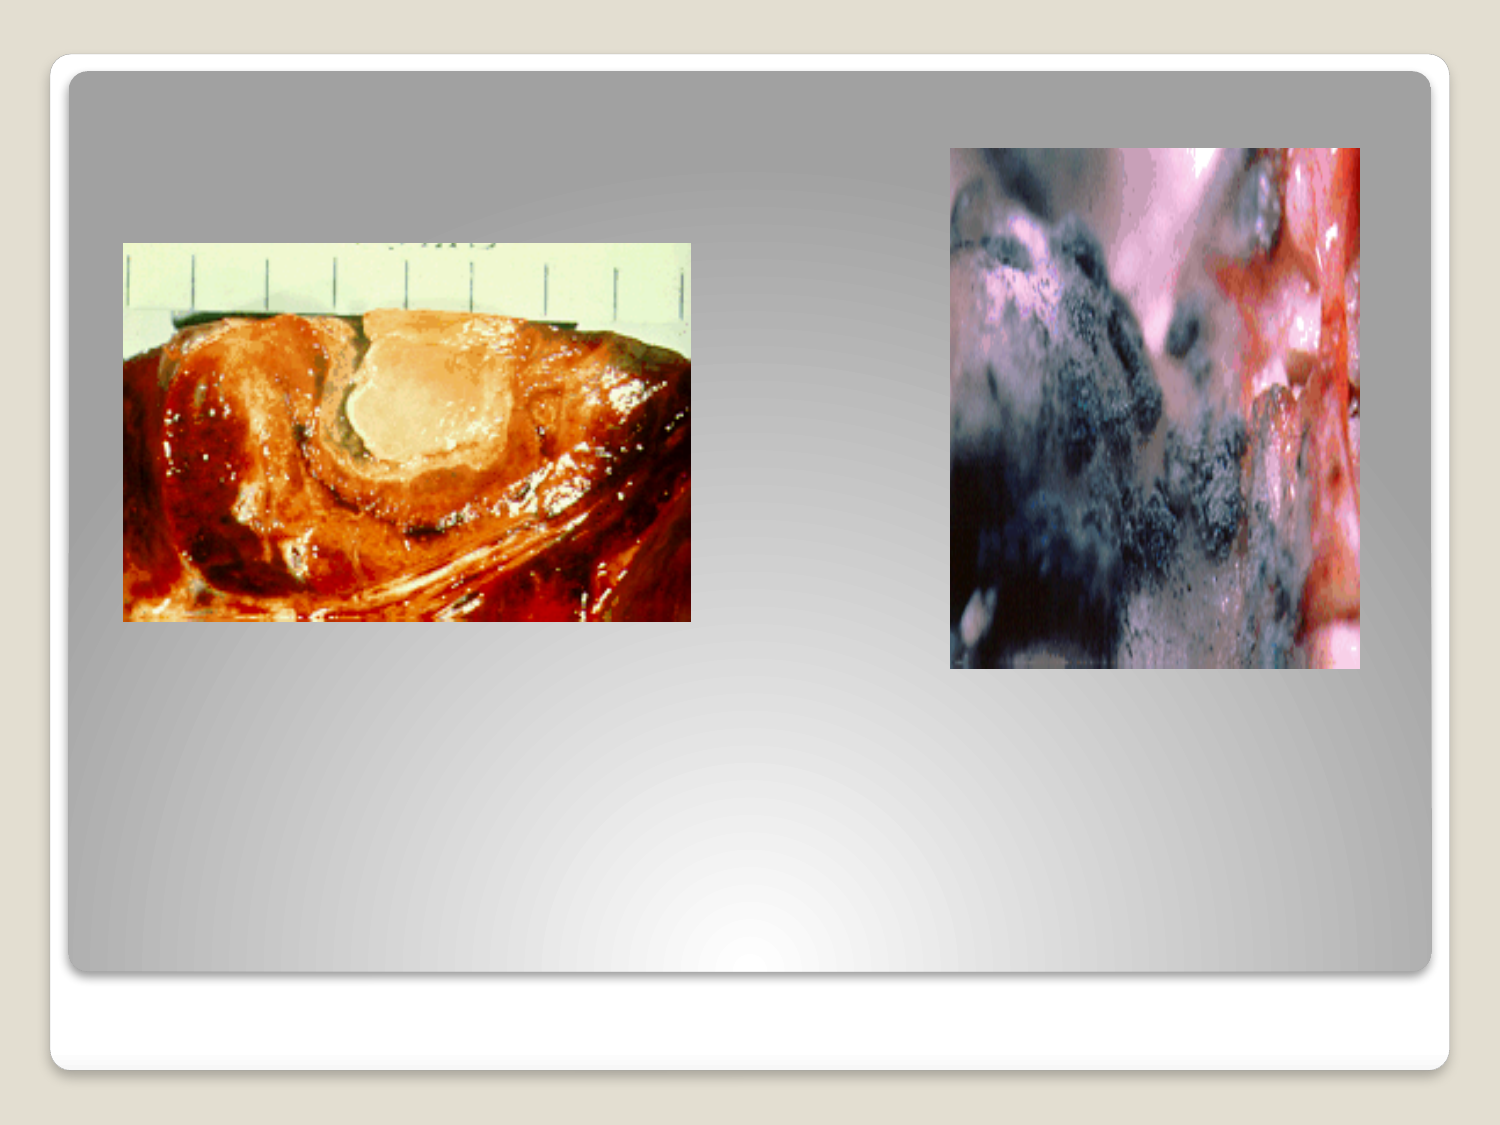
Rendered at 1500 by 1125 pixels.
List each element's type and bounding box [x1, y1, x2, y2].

picture [950, 148, 1360, 670]
list [123, 243, 691, 622]
